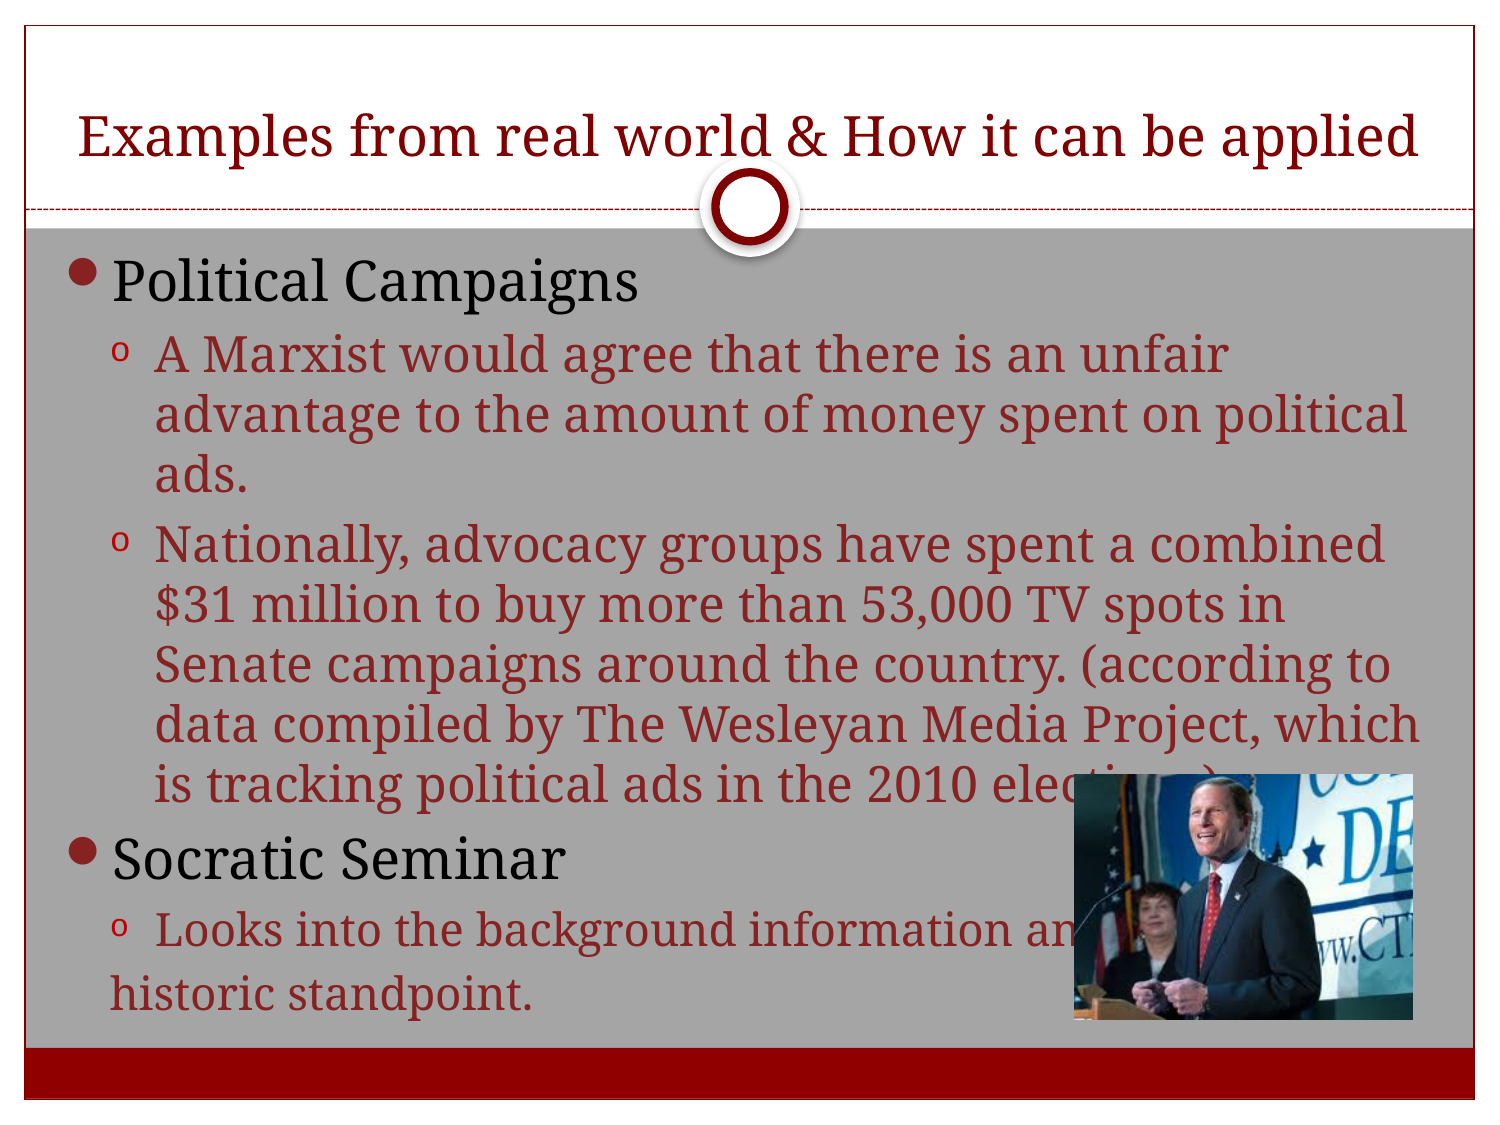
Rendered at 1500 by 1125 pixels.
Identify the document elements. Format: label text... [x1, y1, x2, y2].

picture [1074, 774, 1413, 1020]
title Examples from real world & How it can be applied [49, 50, 1450, 175]
list Political Campaigns A Marxist would agree that there is an unfair advantage to the amount of money spent on political ads. Nationally, advocacy groups have spent a combined $31 million to buy more than 53,000 TV spots in Senate campaigns around the country. (according to data compiled by The Wesleyan Media Project, which is tracking political ads in the 2010 elections) Socratic Seminar Looks into the background information and historic standpoint. [50, 237, 1445, 1037]
